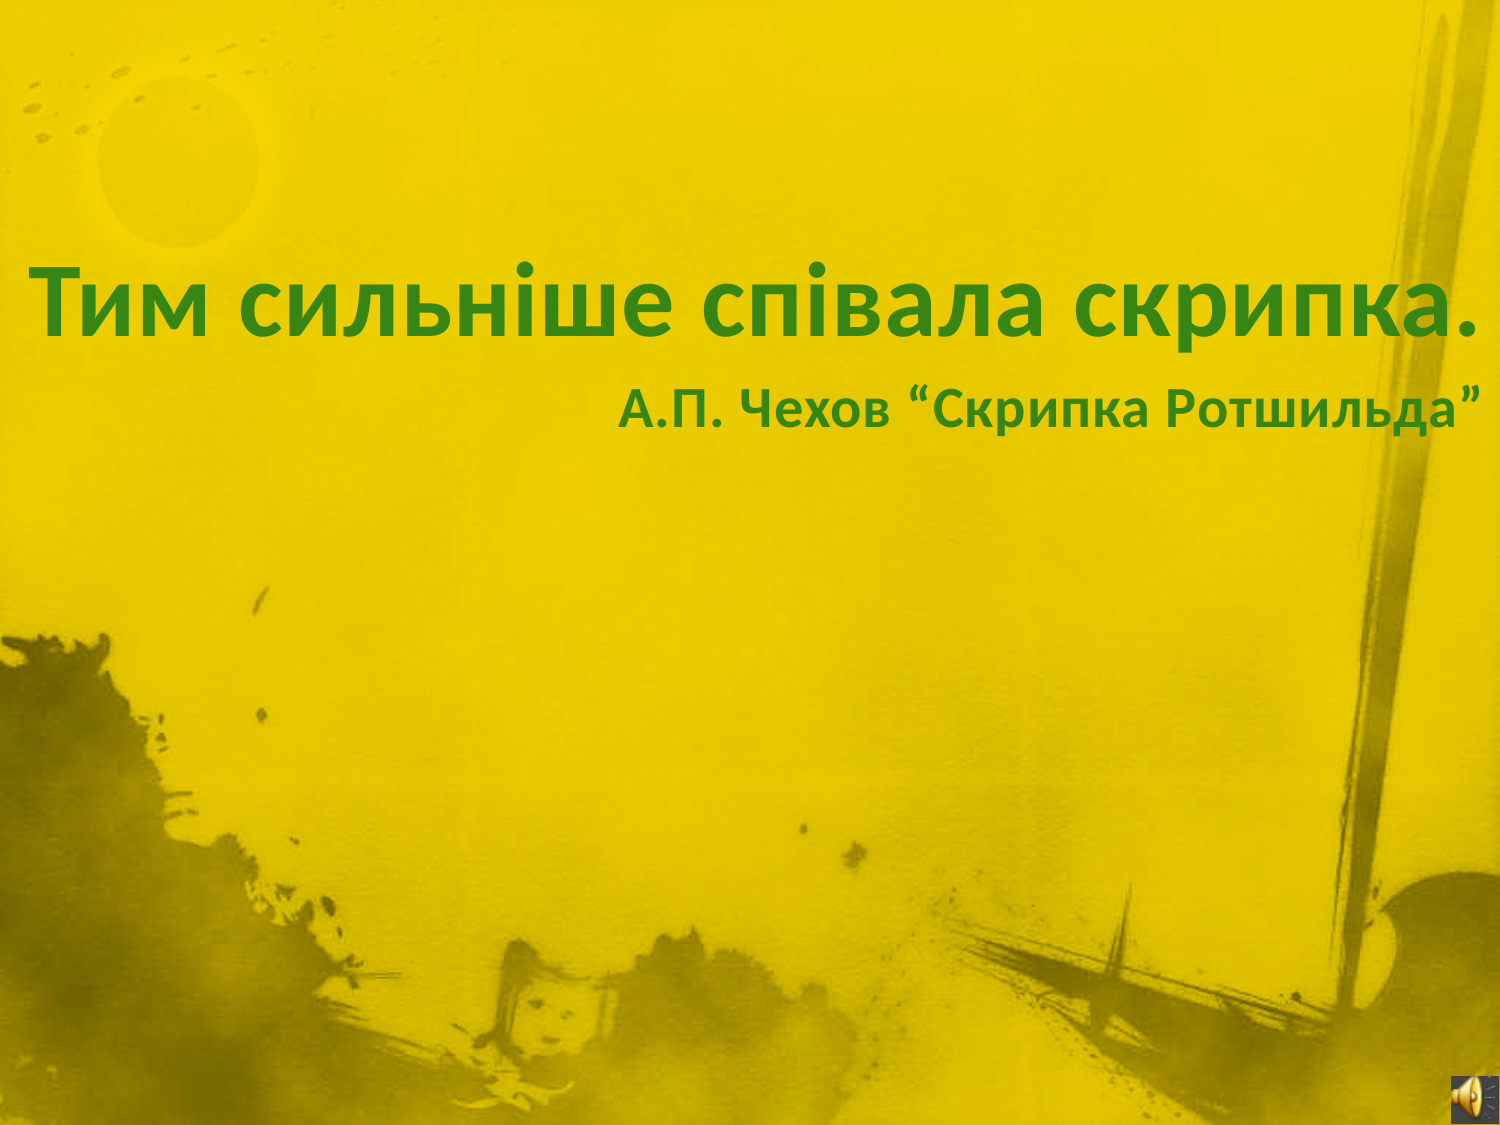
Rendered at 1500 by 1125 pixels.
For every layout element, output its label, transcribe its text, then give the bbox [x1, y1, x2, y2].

picture [1449, 1074, 1500, 1125]
list Тим сильніше співала скрипка. А.П. Чехов “Скрипка Ротшильда” [0, 222, 1500, 528]
